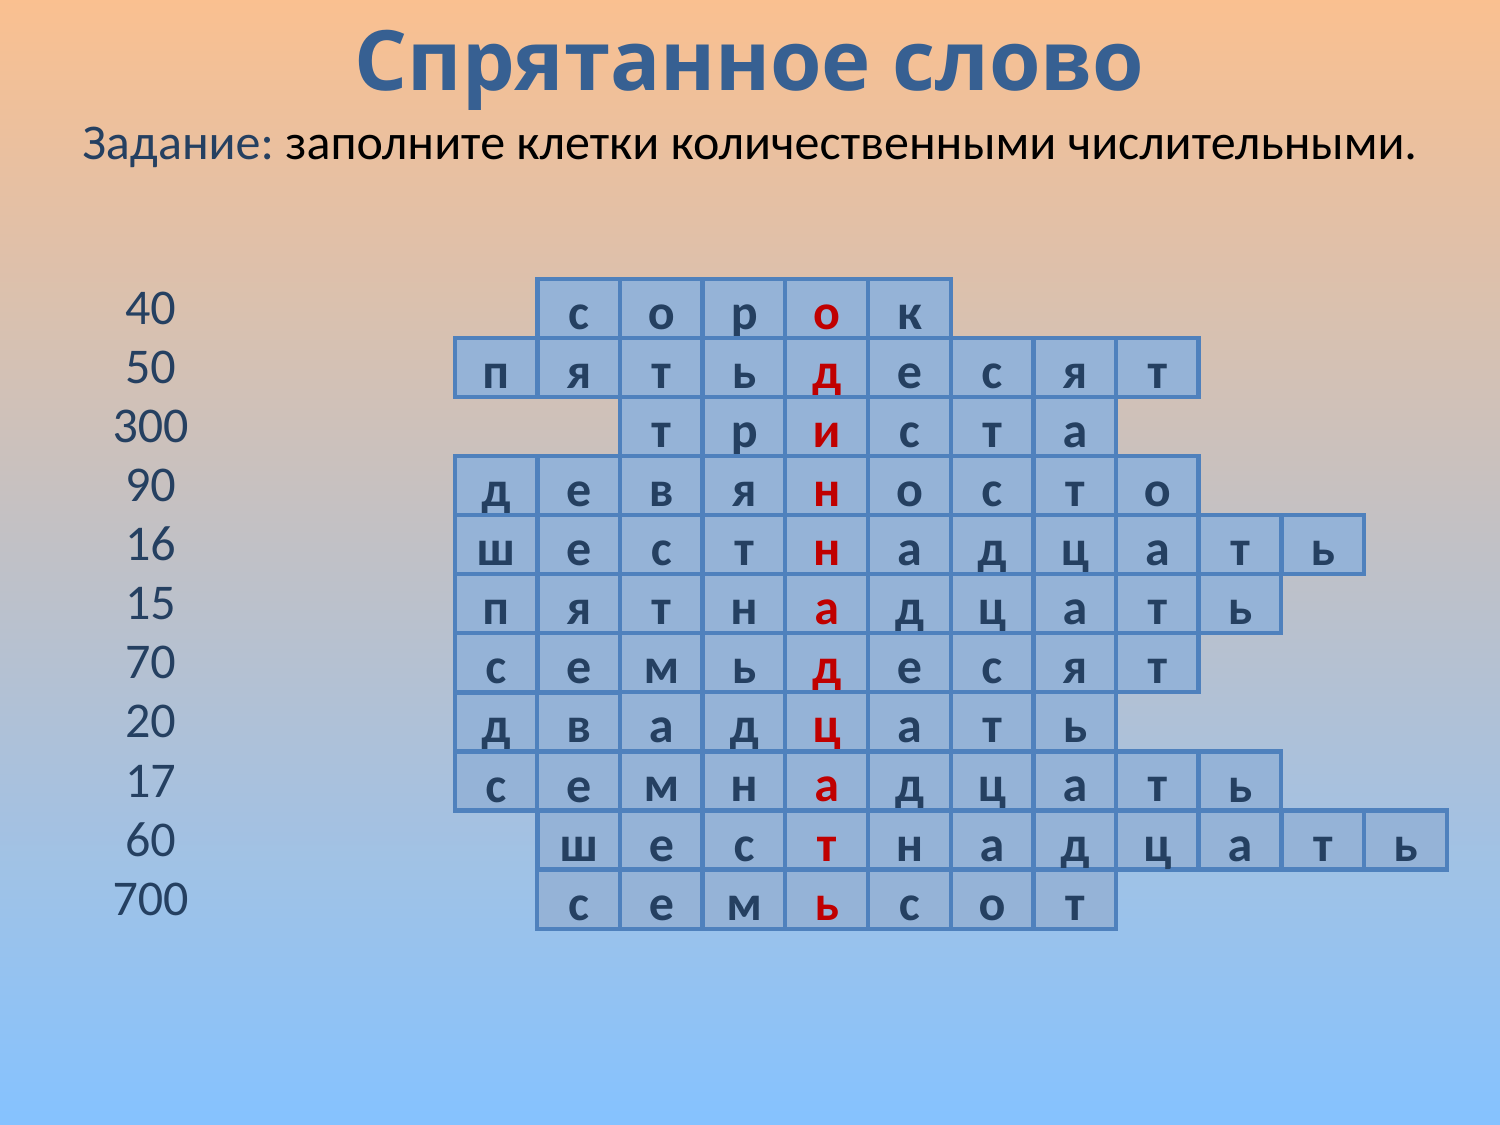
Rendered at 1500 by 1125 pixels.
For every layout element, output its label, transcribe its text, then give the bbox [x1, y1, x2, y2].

text_box 700 [0, 857, 301, 933]
text_box р [702, 396, 785, 456]
text_box я [1033, 633, 1116, 692]
text_box т [620, 574, 702, 633]
text_box о [785, 278, 868, 338]
text_box п [454, 338, 537, 398]
text_box с [454, 633, 538, 693]
text_box ш [537, 811, 620, 869]
text_box ь [1198, 574, 1282, 634]
text_box д [868, 574, 950, 633]
text_box д [950, 515, 1033, 574]
text_box с [537, 278, 620, 338]
text_box д [1033, 810, 1116, 869]
text_box а [1116, 515, 1198, 574]
text_box т [620, 338, 702, 396]
text_box и [785, 396, 868, 456]
text_box т [1116, 574, 1198, 633]
text_box а [1033, 396, 1117, 456]
text_box в [537, 692, 620, 751]
text_box а [785, 574, 868, 633]
text_box а [1033, 751, 1116, 810]
text_box ь [1364, 810, 1447, 870]
text_box н [702, 574, 785, 633]
text_box д [785, 633, 868, 692]
text_box ц [950, 574, 1033, 633]
text_box с [868, 396, 950, 456]
text_box т [1116, 633, 1199, 693]
text_box Задание: заполните клетки количественными числительными. [0, 101, 1500, 177]
text_box д [454, 456, 538, 515]
text_box ц [785, 692, 868, 751]
text_box с [950, 633, 1033, 692]
text_box 60 [0, 798, 301, 857]
text_box д [785, 338, 868, 396]
text_box я [1033, 338, 1116, 396]
text_box т [950, 396, 1033, 456]
text_box т [1116, 338, 1199, 398]
text_box м [620, 633, 702, 692]
text_box 16 [0, 503, 301, 562]
text_box е [538, 456, 620, 515]
text_box е [868, 633, 950, 692]
text_box ь [702, 338, 785, 396]
text_box а [620, 692, 702, 751]
text_box 300 [0, 385, 301, 444]
text_box ь [1198, 751, 1282, 810]
text_box т [1198, 515, 1281, 574]
text_box т [620, 396, 702, 456]
text_box а [785, 751, 868, 810]
text_box о [950, 869, 1033, 929]
text_box е [538, 633, 620, 692]
text_box а [868, 515, 950, 574]
text_box е [538, 515, 620, 574]
text_box ц [1116, 810, 1198, 870]
text_box н [785, 456, 868, 515]
text_box с [868, 869, 950, 929]
text_box т [1033, 869, 1117, 929]
text_box п [454, 574, 538, 633]
text_box т [702, 515, 785, 574]
text_box Спрятанное слово [0, 0, 1500, 101]
text_box 40 [0, 266, 301, 326]
text_box 50 [0, 326, 301, 385]
text_box н [785, 515, 868, 574]
text_box с [950, 338, 1033, 396]
text_box 15 [0, 562, 301, 621]
text_box ь [702, 633, 785, 692]
text_box е [868, 338, 950, 396]
text_box я [702, 456, 785, 515]
text_box с [702, 810, 785, 869]
text_box я [537, 338, 620, 398]
text_box ш [454, 515, 538, 574]
text_box д [868, 751, 950, 810]
text_box 20 [0, 680, 301, 739]
text_box ц [950, 751, 1033, 810]
text_box ц [1033, 515, 1116, 574]
text_box н [868, 810, 950, 869]
text_box д [702, 692, 785, 751]
text_box т [1282, 810, 1364, 870]
text_box е [538, 751, 620, 811]
text_box о [620, 278, 702, 338]
text_box т [1116, 751, 1198, 810]
text_box а [1198, 810, 1282, 870]
text_box м [702, 869, 785, 929]
text_box 70 [0, 621, 301, 680]
text_box 17 [0, 739, 301, 798]
text_box о [1116, 456, 1199, 515]
text_box к [868, 278, 951, 338]
text_box н [702, 751, 785, 810]
text_box с [454, 751, 538, 811]
text_box а [868, 692, 950, 751]
text_box м [620, 751, 702, 810]
text_box т [785, 810, 868, 869]
text_box о [868, 456, 950, 515]
text_box с [537, 869, 620, 929]
text_box я [538, 574, 620, 633]
text_box 90 [0, 444, 301, 503]
text_box с [620, 515, 702, 574]
text_box р [702, 278, 785, 338]
text_box а [950, 810, 1033, 869]
text_box в [620, 456, 702, 515]
text_box т [950, 692, 1033, 751]
text_box д [454, 693, 537, 751]
text_box ь [1281, 515, 1364, 575]
text_box е [620, 869, 702, 929]
text_box т [1033, 456, 1116, 515]
text_box ь [785, 869, 868, 929]
text_box а [1033, 574, 1116, 633]
text_box ь [1033, 692, 1117, 751]
text_box с [950, 456, 1033, 515]
text_box е [620, 810, 702, 869]
